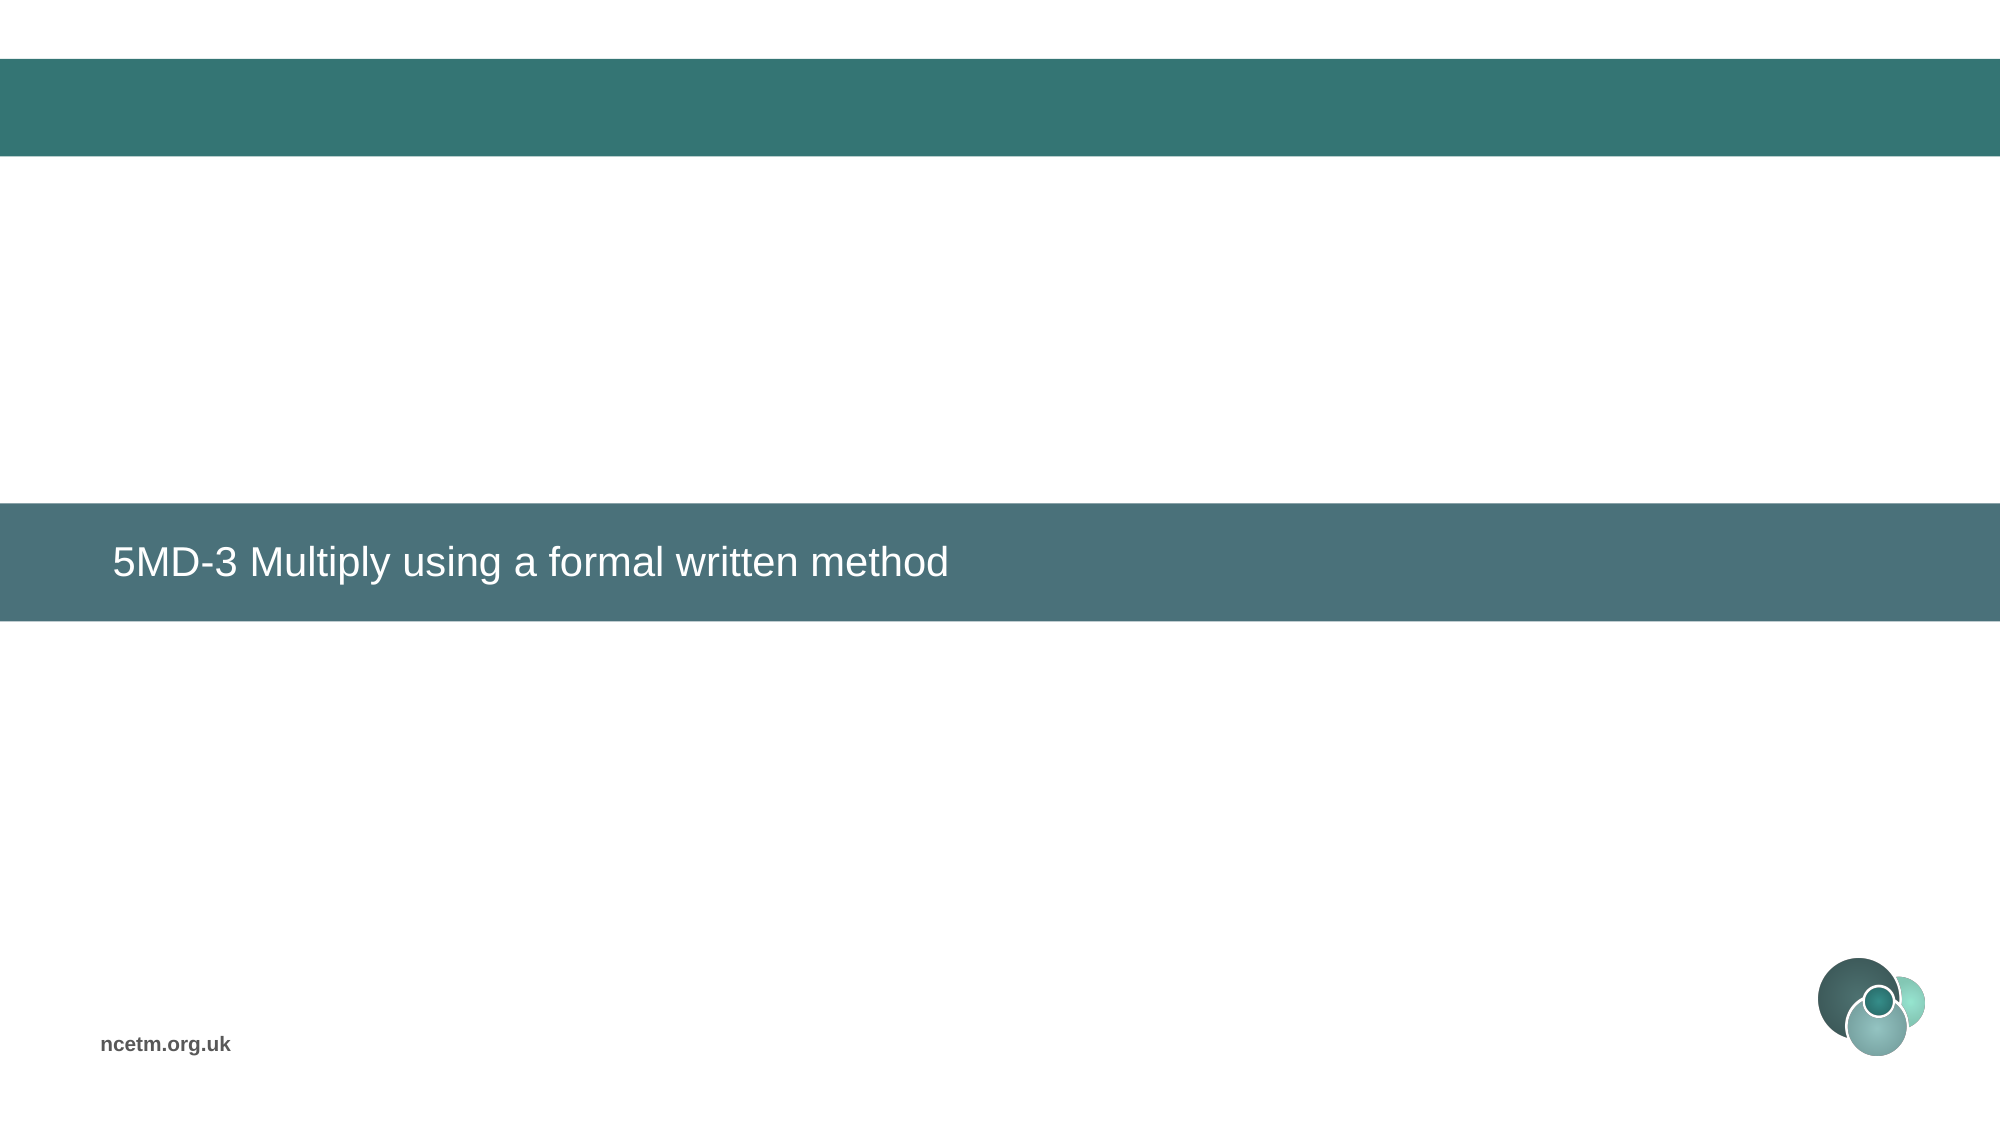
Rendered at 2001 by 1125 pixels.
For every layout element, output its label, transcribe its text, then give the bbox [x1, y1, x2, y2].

text_box [0, 503, 2000, 622]
picture [1818, 958, 1925, 1056]
text_box 5MD-3 Multiply using a formal written method [97, 527, 1945, 598]
